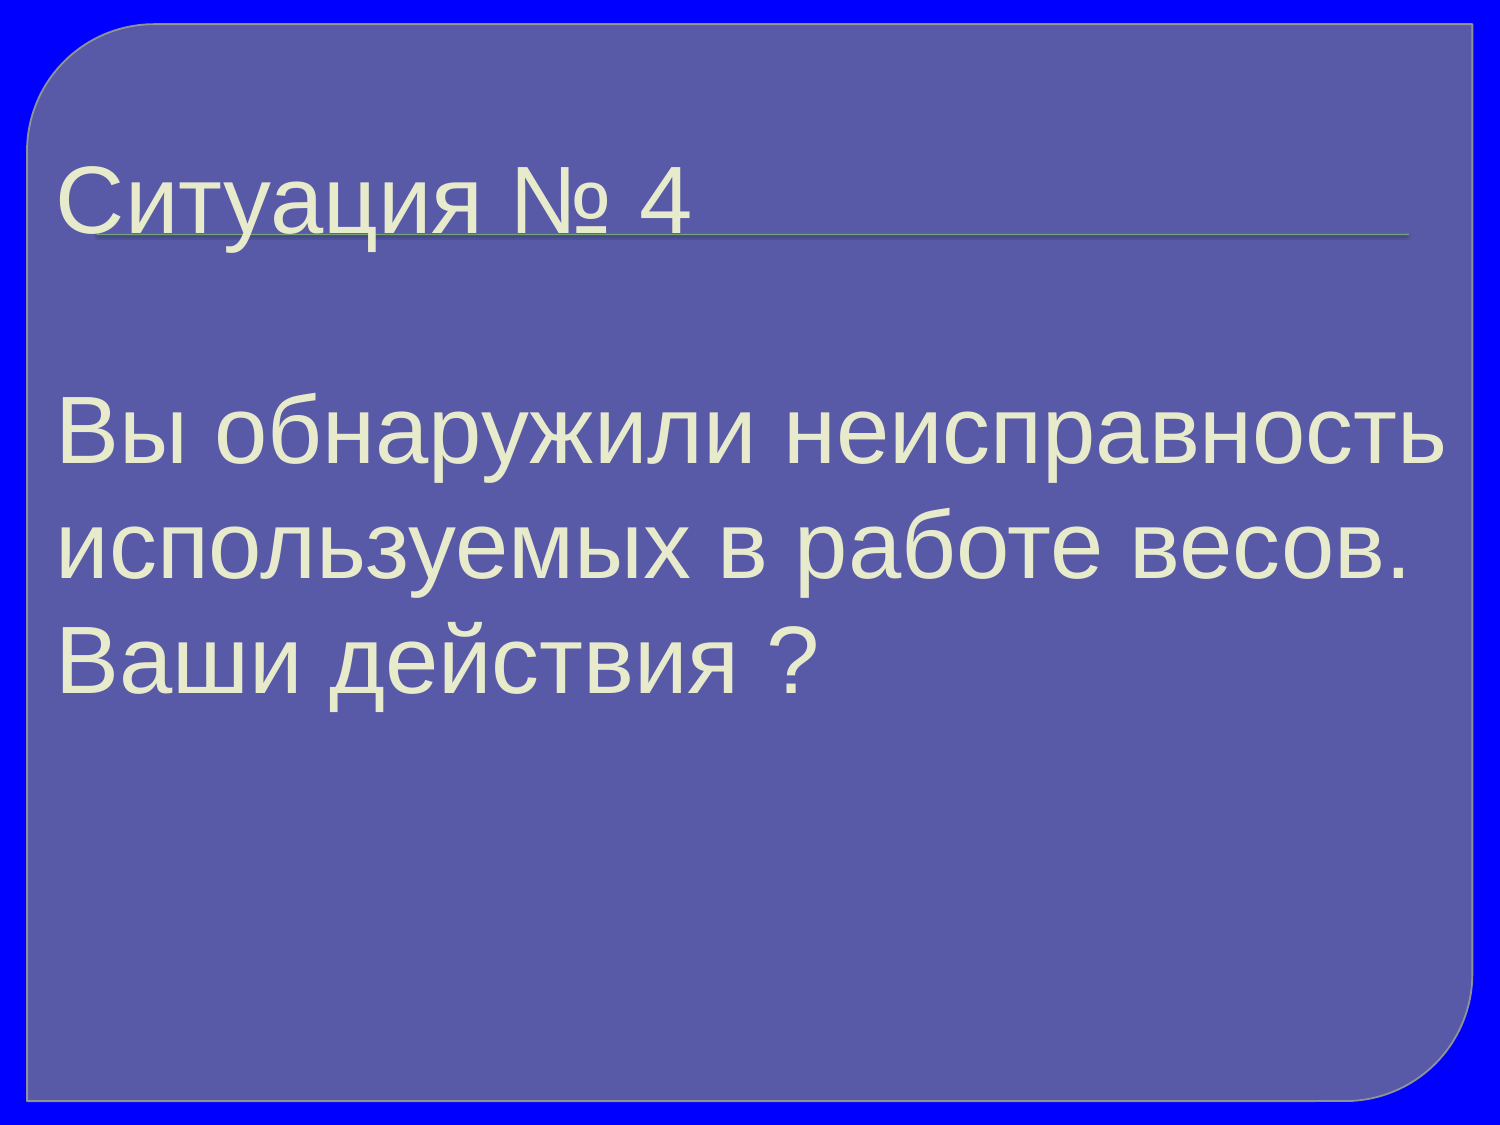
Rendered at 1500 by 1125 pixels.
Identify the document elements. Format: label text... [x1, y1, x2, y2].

text_box Ситуация № 4 Вы обнаружили неисправность используемых в работе весов. Ваши действия ? [41, 130, 1471, 720]
